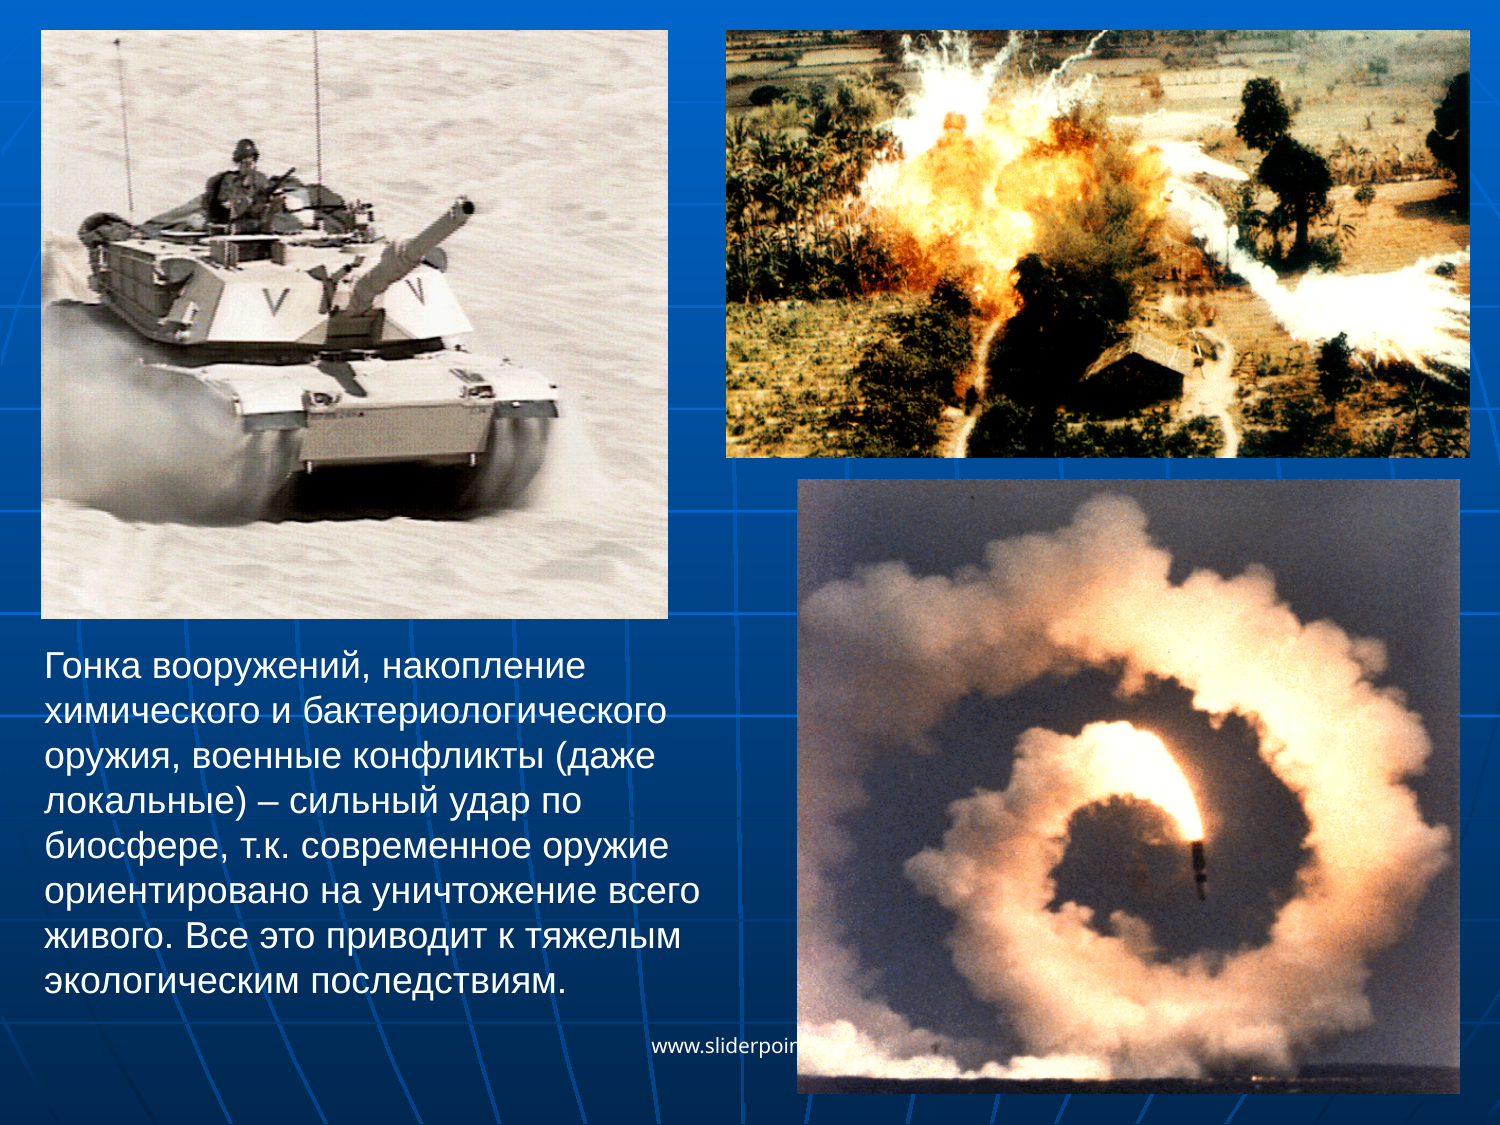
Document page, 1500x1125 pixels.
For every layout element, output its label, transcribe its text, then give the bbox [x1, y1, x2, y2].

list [726, 30, 1470, 459]
footer www.sliderpoint.org [512, 1024, 795, 1101]
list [796, 479, 1460, 1094]
text_box Гонка вооружений, накопление химического и бактериологического оружия, военные конфликты (даже локальные) – сильный удар по биосфере, т.к. современное оружие ориентировано на уничтожение всего живого. Все это приводит к тяжелым экологическим последствиям. [29, 633, 774, 1008]
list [40, 30, 668, 620]
